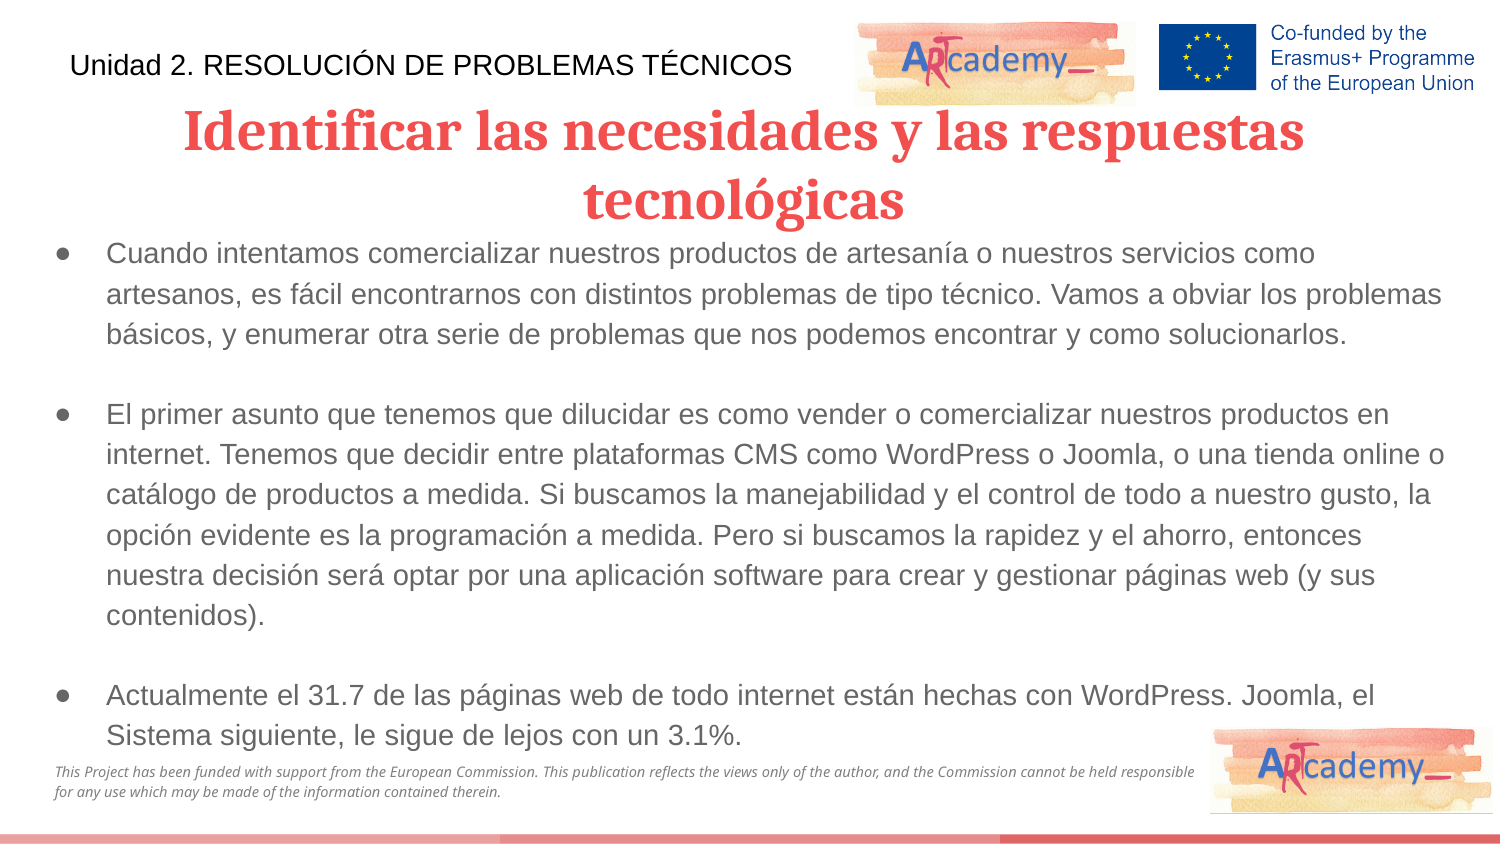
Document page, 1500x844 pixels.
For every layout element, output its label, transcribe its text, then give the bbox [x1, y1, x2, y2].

picture [1158, 24, 1474, 94]
title Identificar las necesidades y las respuestas tecnológicas [143, 39, 1346, 214]
list Cuando intentamos comercializar nuestros productos de artesanía o nuestros servicios como artesanos, es fácil encontrarnos con distintos problemas de tipo técnico. Vamos a obviar los problemas básicos, y enumerar otra serie de problemas que nos podemos encontrar y como solucionarlos. El primer asunto que tenemos que dilucidar es como vender o comercializar nuestros productos en internet. Tenemos que decidir entre plataformas CMS como WordPress o Joomla, o una tienda online o catálogo de productos a medida. Si buscamos la manejabilidad y el control de todo a nuestro gusto, la opción evidente es la programación a medida. Pero si buscamos la rapidez y el ahorro, entonces nuestra decisión será optar por una aplicación software para crear y gestionar páginas web (y sus contenidos). Actualmente el 31.7 de las páginas web de todo internet están hechas con WordPress. Joomla, el Sistema siguiente, le sigue de lejos con un 3.1%. [16, 214, 1474, 501]
picture [854, 2, 1137, 138]
picture [1210, 709, 1493, 844]
text_box Unidad 2. RESOLUCIÓN DE PROBLEMAS TÉCNICOS [54, 39, 849, 89]
text_box This Project has been funded with support from the European Commission. This publication reflects the views only of the author, and the Commission cannot be held responsible for any use which may be made of the information contained therein. [39, 754, 1205, 799]
